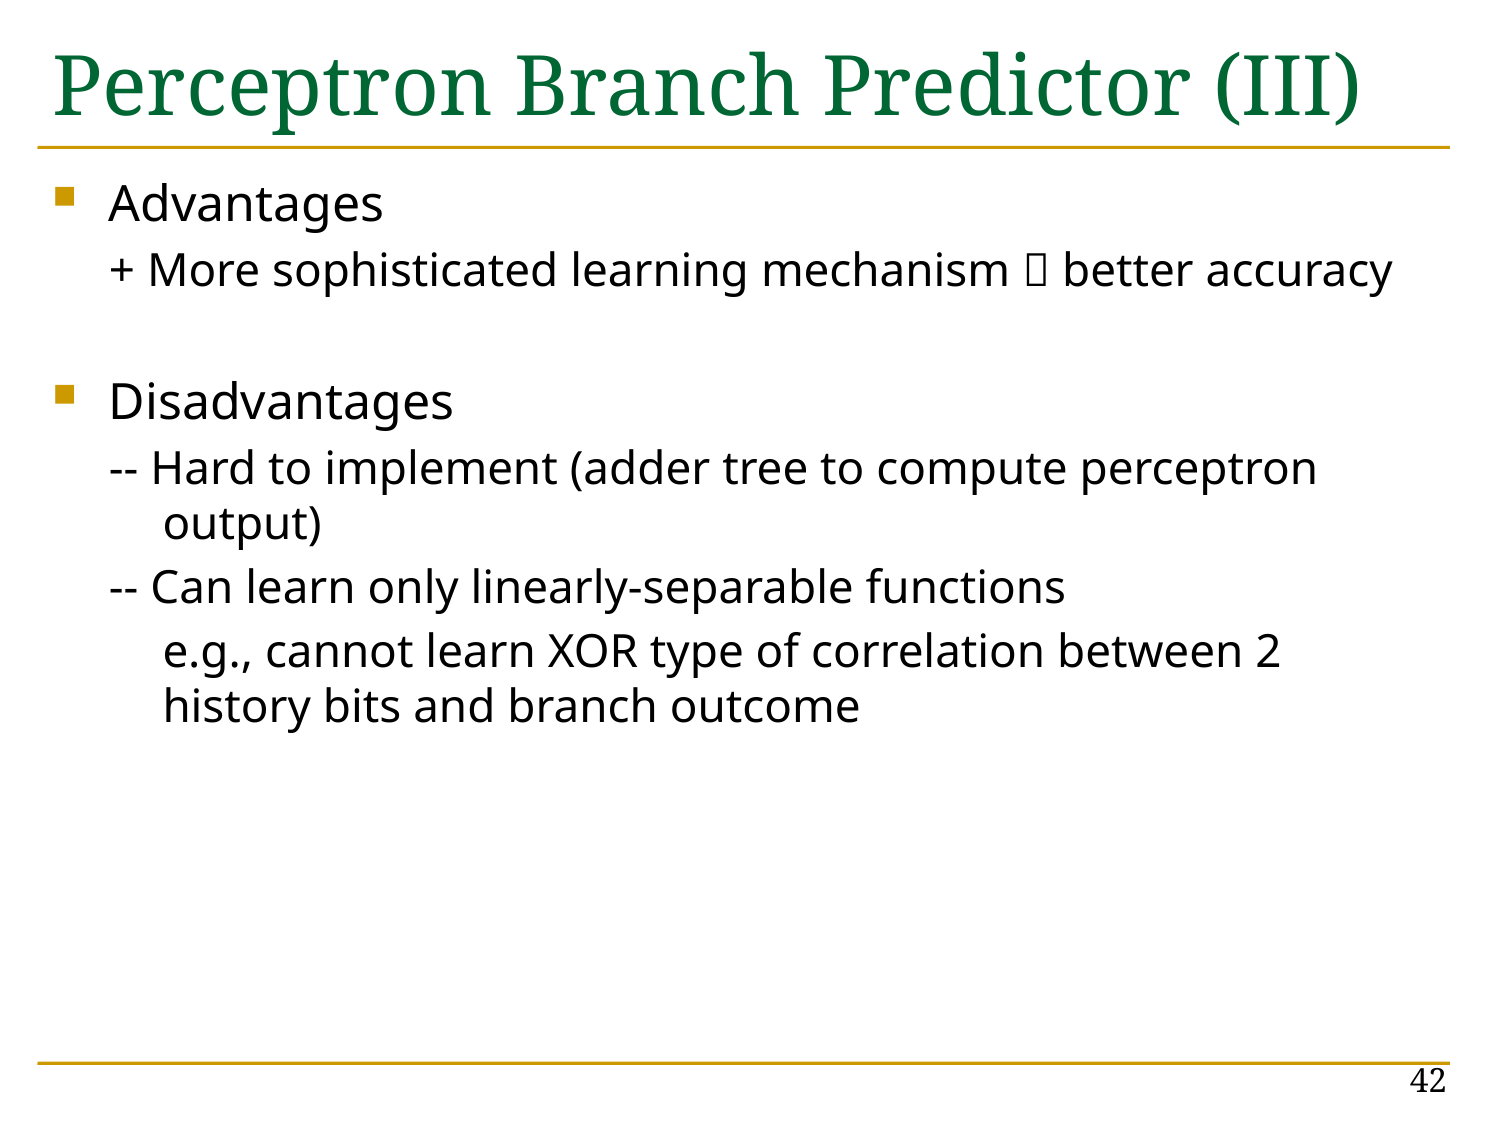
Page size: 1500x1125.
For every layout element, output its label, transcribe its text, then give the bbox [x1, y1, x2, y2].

title Perceptron Branch Predictor (III) [37, 24, 1450, 163]
list Advantages + More sophisticated learning mechanism  better accuracy Disadvantages -- Hard to implement (adder tree to compute perceptron output) -- Can learn only linearly-separable functions e.g., cannot learn XOR type of correlation between 2 history bits and branch outcome [37, 163, 1450, 1016]
slide_number 42 [1111, 1036, 1462, 1112]
